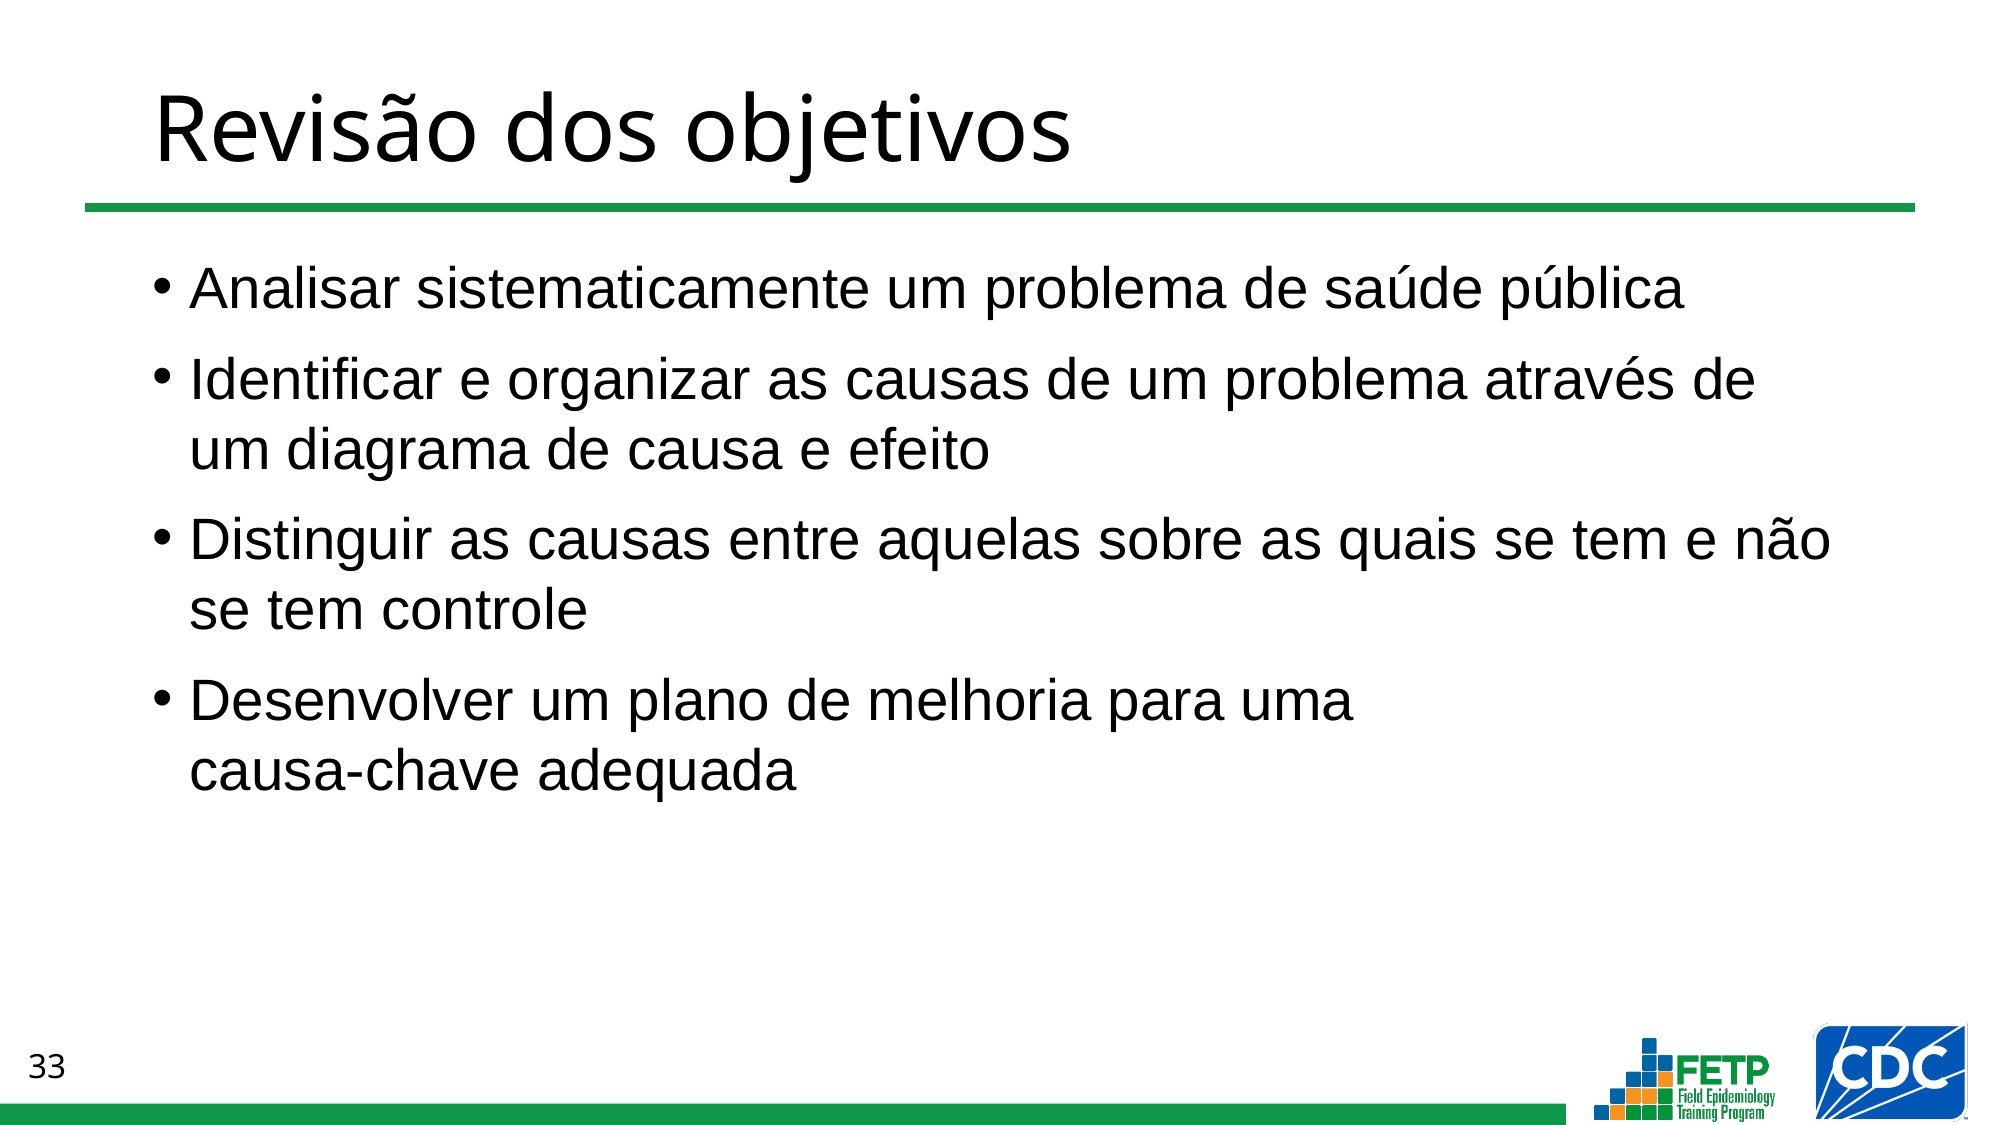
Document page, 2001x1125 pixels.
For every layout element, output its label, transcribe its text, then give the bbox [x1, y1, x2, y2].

title Revisão dos objetivos [137, 75, 1863, 207]
list Analisar sistematicamente um problema de saúde pública Identificar e organizar as causas de um problema através de um diagrama de causa e efeito Distinguir as causas entre aquelas sobre as quais se tem e não se tem controle Desenvolver um plano de melhoria para uma causa-chave adequada [137, 242, 1863, 1004]
picture [1594, 1038, 1775, 1122]
picture [1813, 1023, 1968, 1122]
